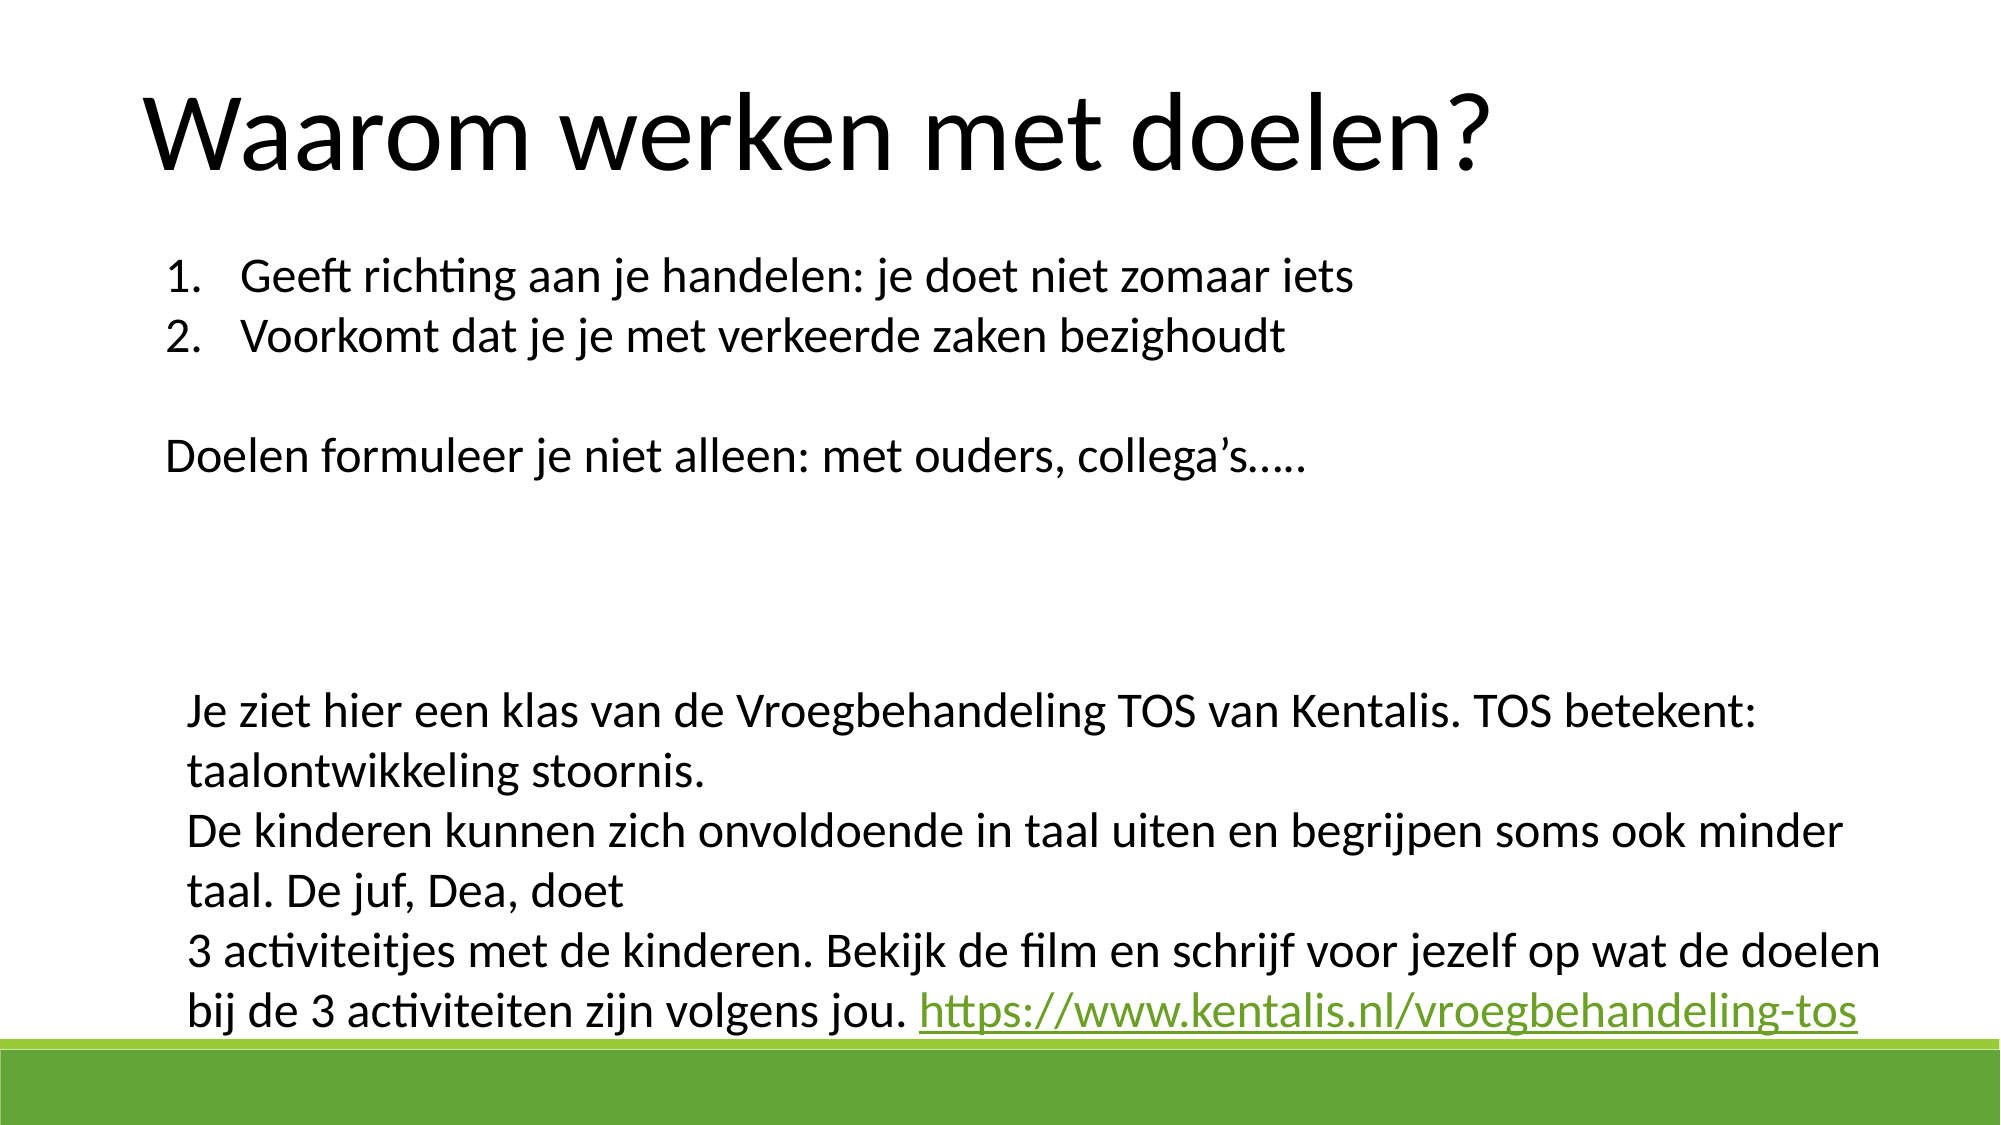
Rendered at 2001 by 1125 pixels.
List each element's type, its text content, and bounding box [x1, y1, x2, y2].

text_box Waarom werken met doelen? [127, 50, 1513, 201]
text_box Je ziet hier een klas van de Vroegbehandeling TOS van Kentalis. TOS betekent: taalontwikkeling stoornis. De kinderen kunnen zich onvoldoende in taal uiten en begrijpen soms ook minder taal. De juf, Dea, doet 3 activiteitjes met de kinderen. Bekijk de film en schrijf voor jezelf op wat de doelen bij de 3 activiteiten zijn volgens jou. https://www.kentalis.nl/vroegbehandeling-tos [171, 670, 1914, 1105]
text_box Geeft richting aan je handelen: je doet niet zomaar iets Voorkomt dat je je met verkeerde zaken bezighoudt Doelen formuleer je niet alleen: met ouders, collega’s….. [150, 235, 1370, 490]
